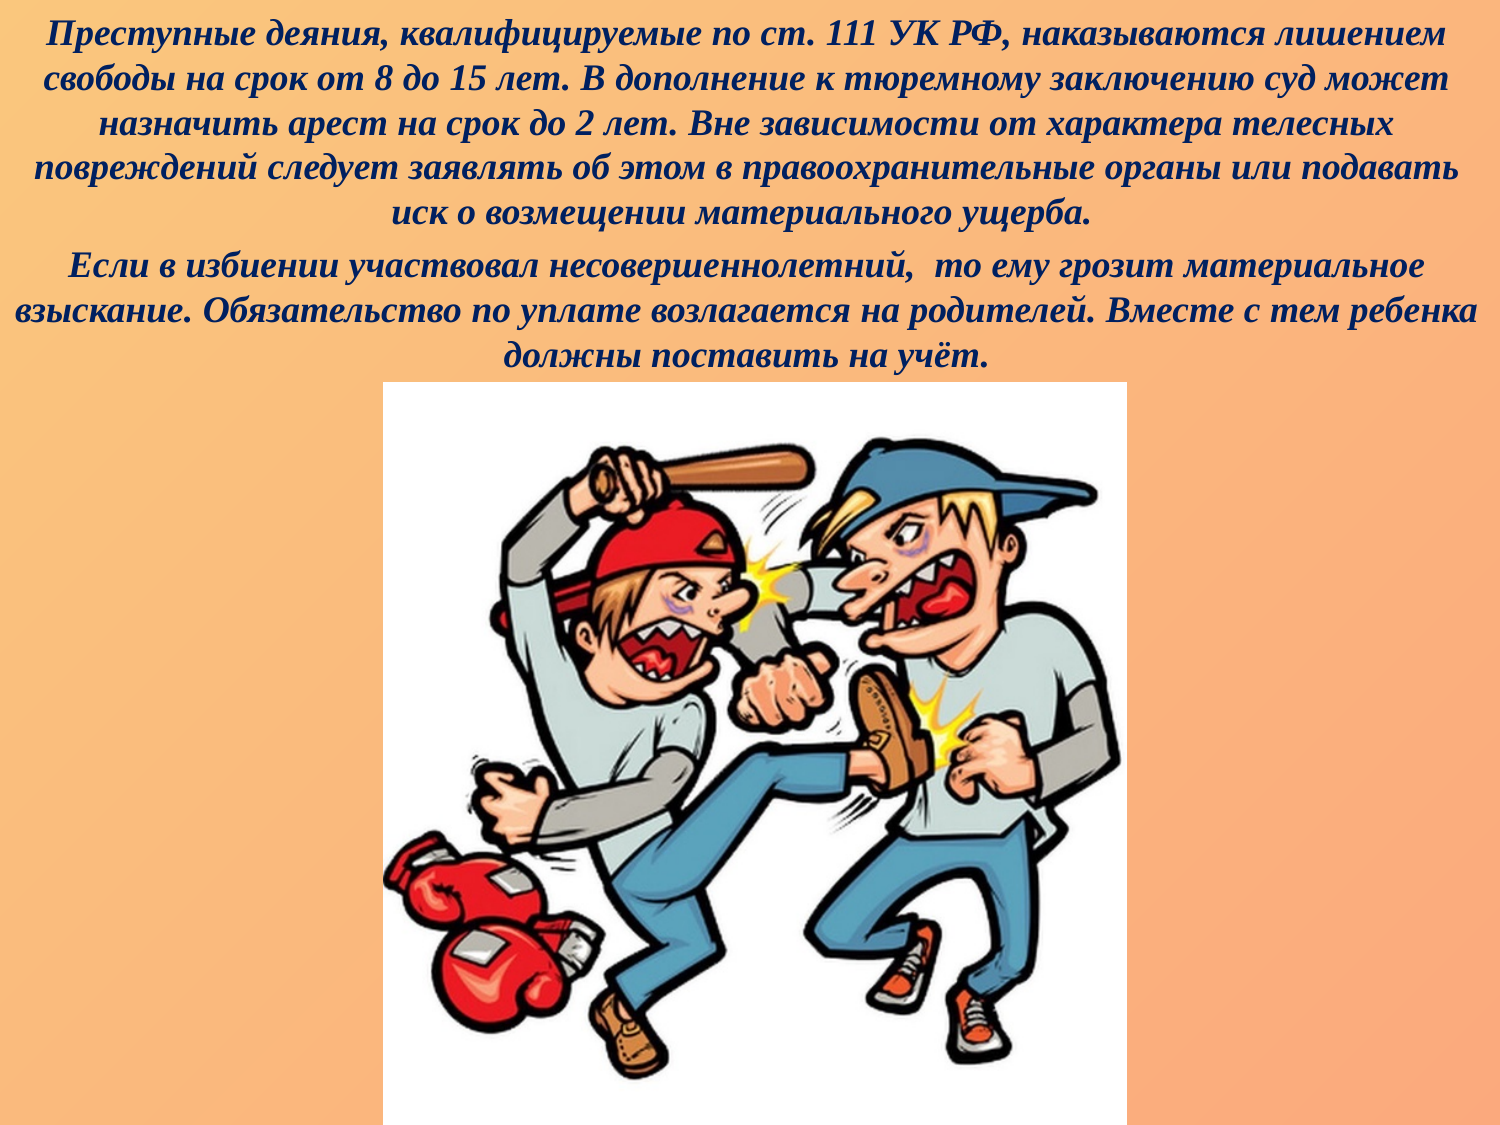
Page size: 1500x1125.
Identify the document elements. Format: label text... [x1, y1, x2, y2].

picture [383, 382, 1127, 1125]
list Преступные деяния, квалифицируемые по ст. 111 УК РФ, наказываются лишением свободы на срок от 8 до 15 лет. В дополнение к тюремному заключению суд может назначить арест на срок до 2 лет. Вне зависимости от характера телесных повреждений следует заявлять об этом в правоохранительные органы или подавать иск о возмещении материального ущерба. Если в избиении участвовал несовершеннолетний, то ему грозит материальное взыскание. Обязательство по уплате возлагается на родителей. Вместе с тем ребенка должны поставить на учёт. [0, 0, 1495, 1125]
